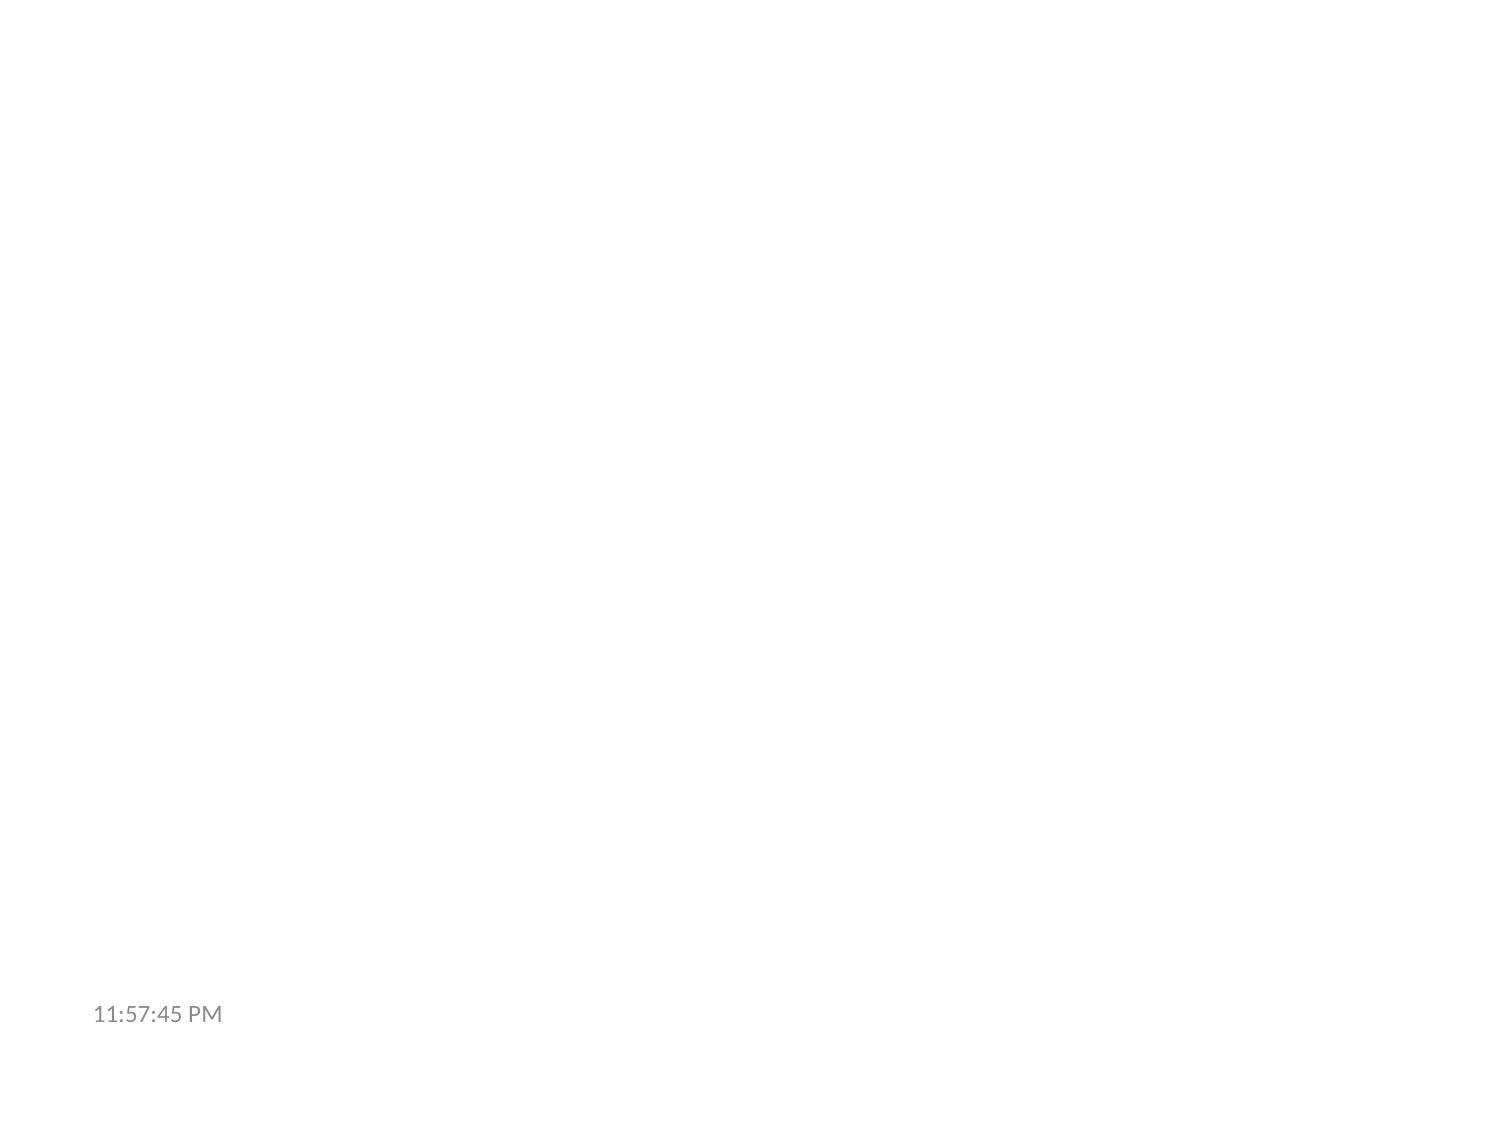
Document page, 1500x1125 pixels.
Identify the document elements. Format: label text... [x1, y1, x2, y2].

text_box 3:35:09 PM [77, 982, 428, 1043]
